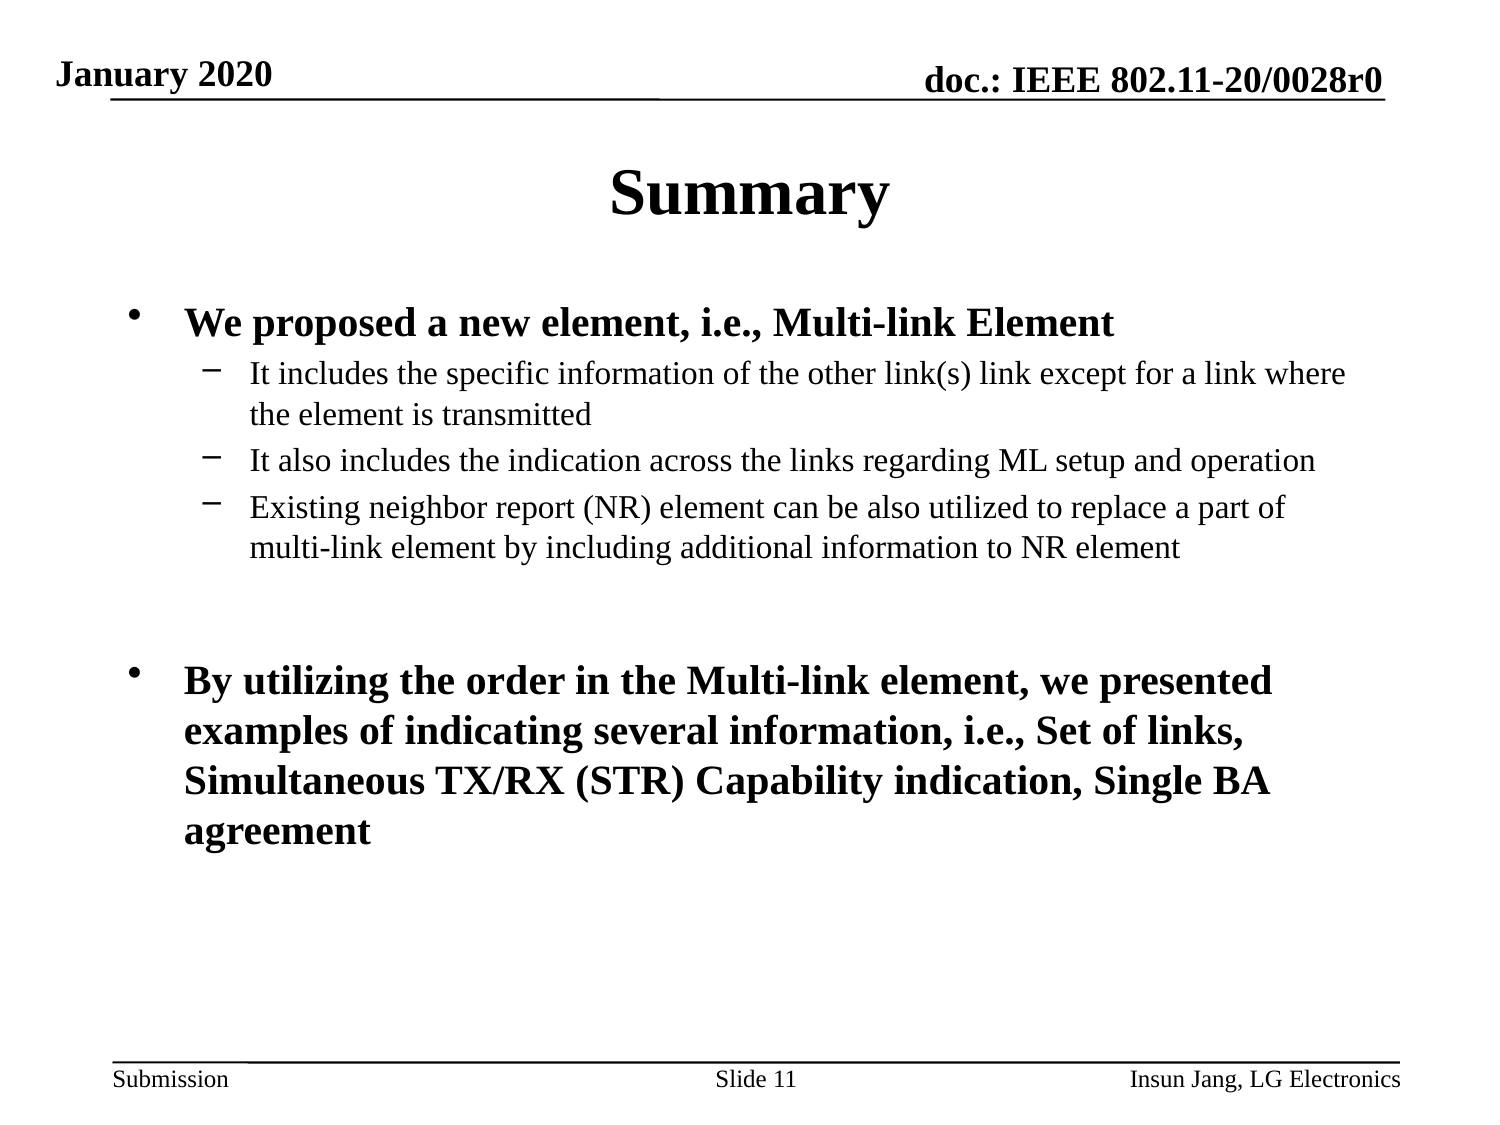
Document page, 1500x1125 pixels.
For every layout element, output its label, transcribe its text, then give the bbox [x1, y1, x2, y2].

list We proposed a new element, i.e., Multi-link Element It includes the specific information of the other link(s) link except for a link where the element is transmitted It also includes the indication across the links regarding ML setup and operation Existing neighbor report (NR) element can be also utilized to replace a part of multi-link element by including additional information to NR element By utilizing the order in the Multi-link element, we presented examples of indicating several information, i.e., Set of links, Simultaneous TX/RX (STR) Capability indication, Single BA agreement [112, 287, 1388, 1000]
slide_number Slide 11 [712, 1061, 800, 1093]
footer Insun Jang, LG Electronics [1125, 1061, 1402, 1093]
title Summary [112, 112, 1388, 263]
